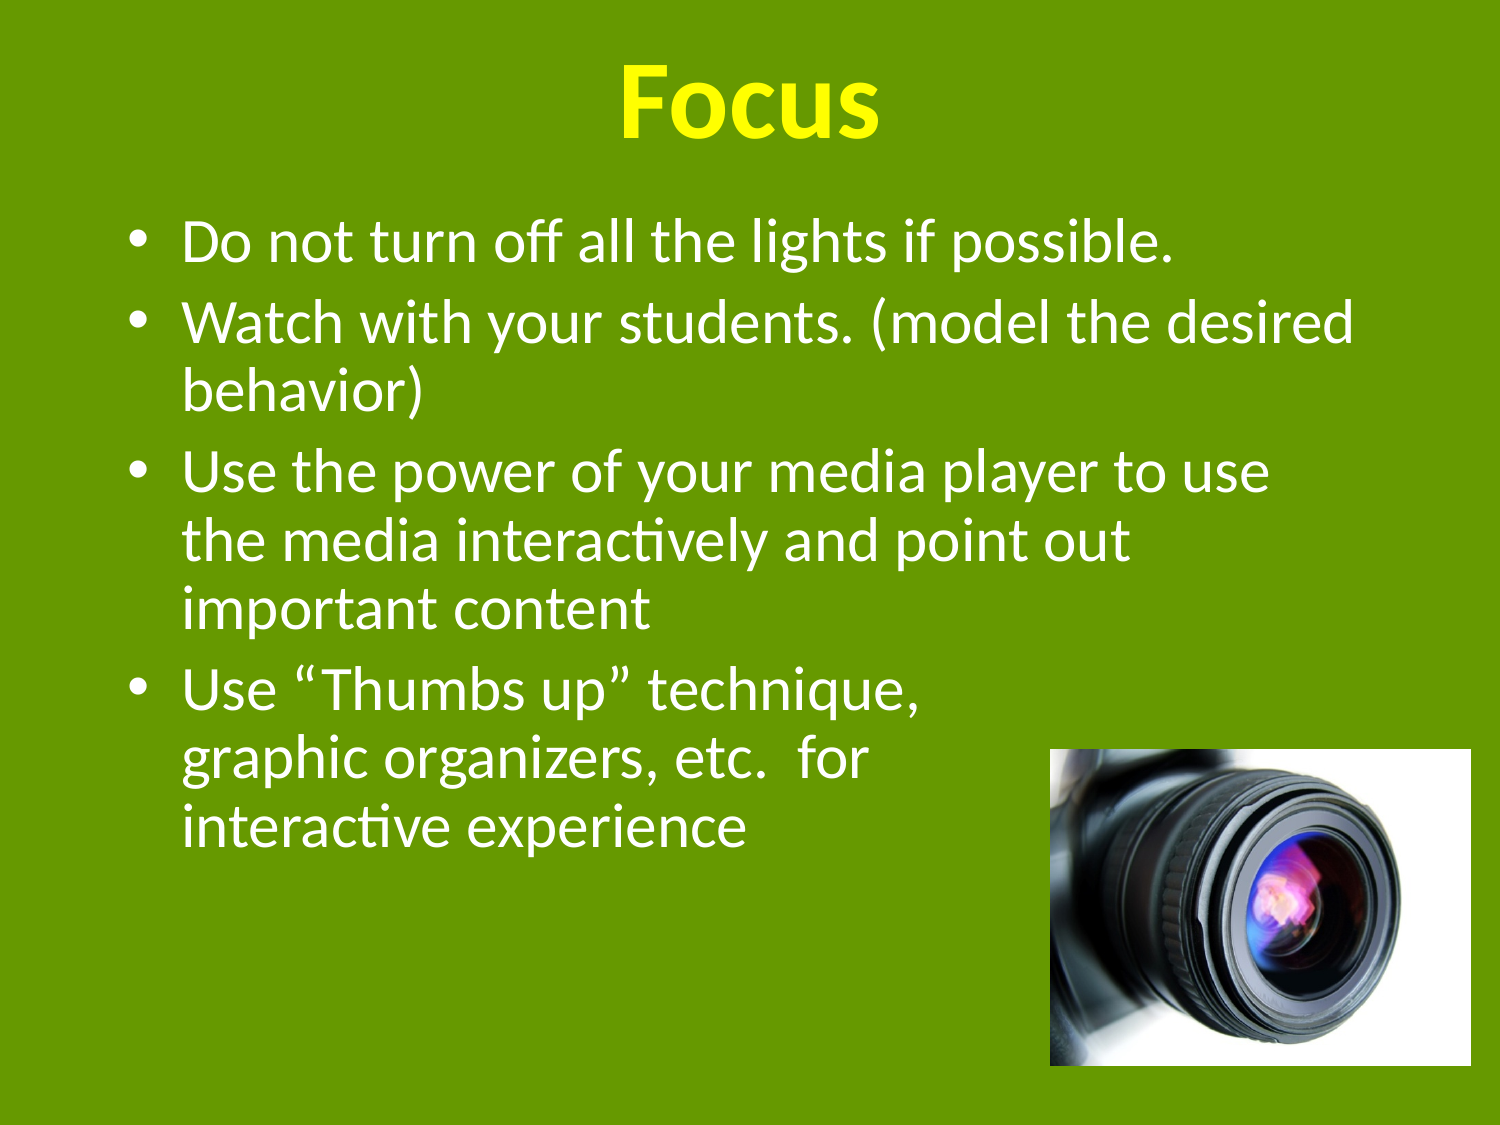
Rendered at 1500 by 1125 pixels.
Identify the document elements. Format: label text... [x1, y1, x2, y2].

title Focus [112, 0, 1388, 188]
list Do not turn off all the lights if possible. Watch with your students. (model the desired behavior) Use the power of your media player to use the media interactively and point out important content Use “Thumbs up” technique, graphic organizers, etc. for interactive experience [112, 200, 1388, 875]
picture [1049, 749, 1471, 1066]
